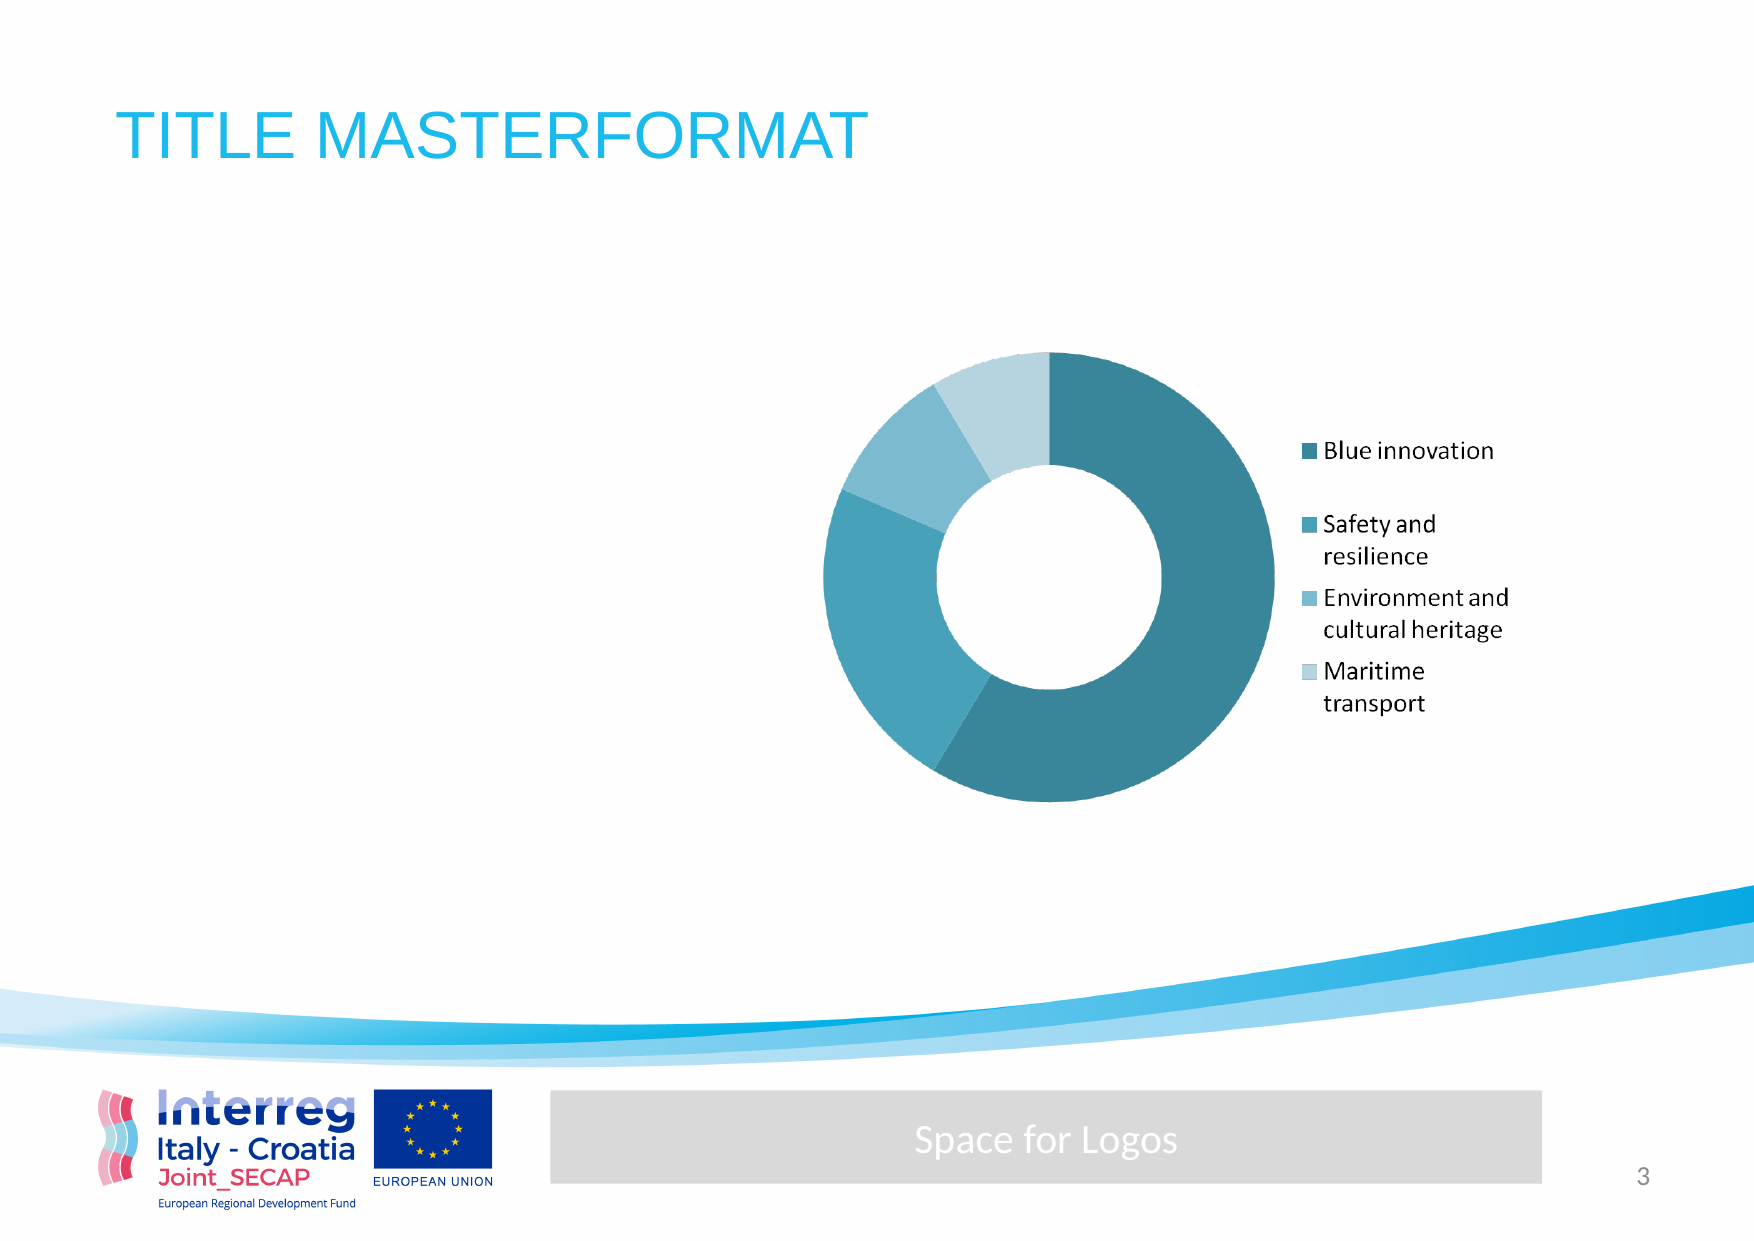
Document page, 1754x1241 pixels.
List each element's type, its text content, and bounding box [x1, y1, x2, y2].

picture [0, 0, 1754, 1241]
slide_number 3 [1607, 1141, 1666, 1208]
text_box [801, 315, 1530, 839]
text_box Space for Logos [549, 1089, 1543, 1185]
text_box TITLE MASTERFORMAT [97, 83, 1656, 181]
